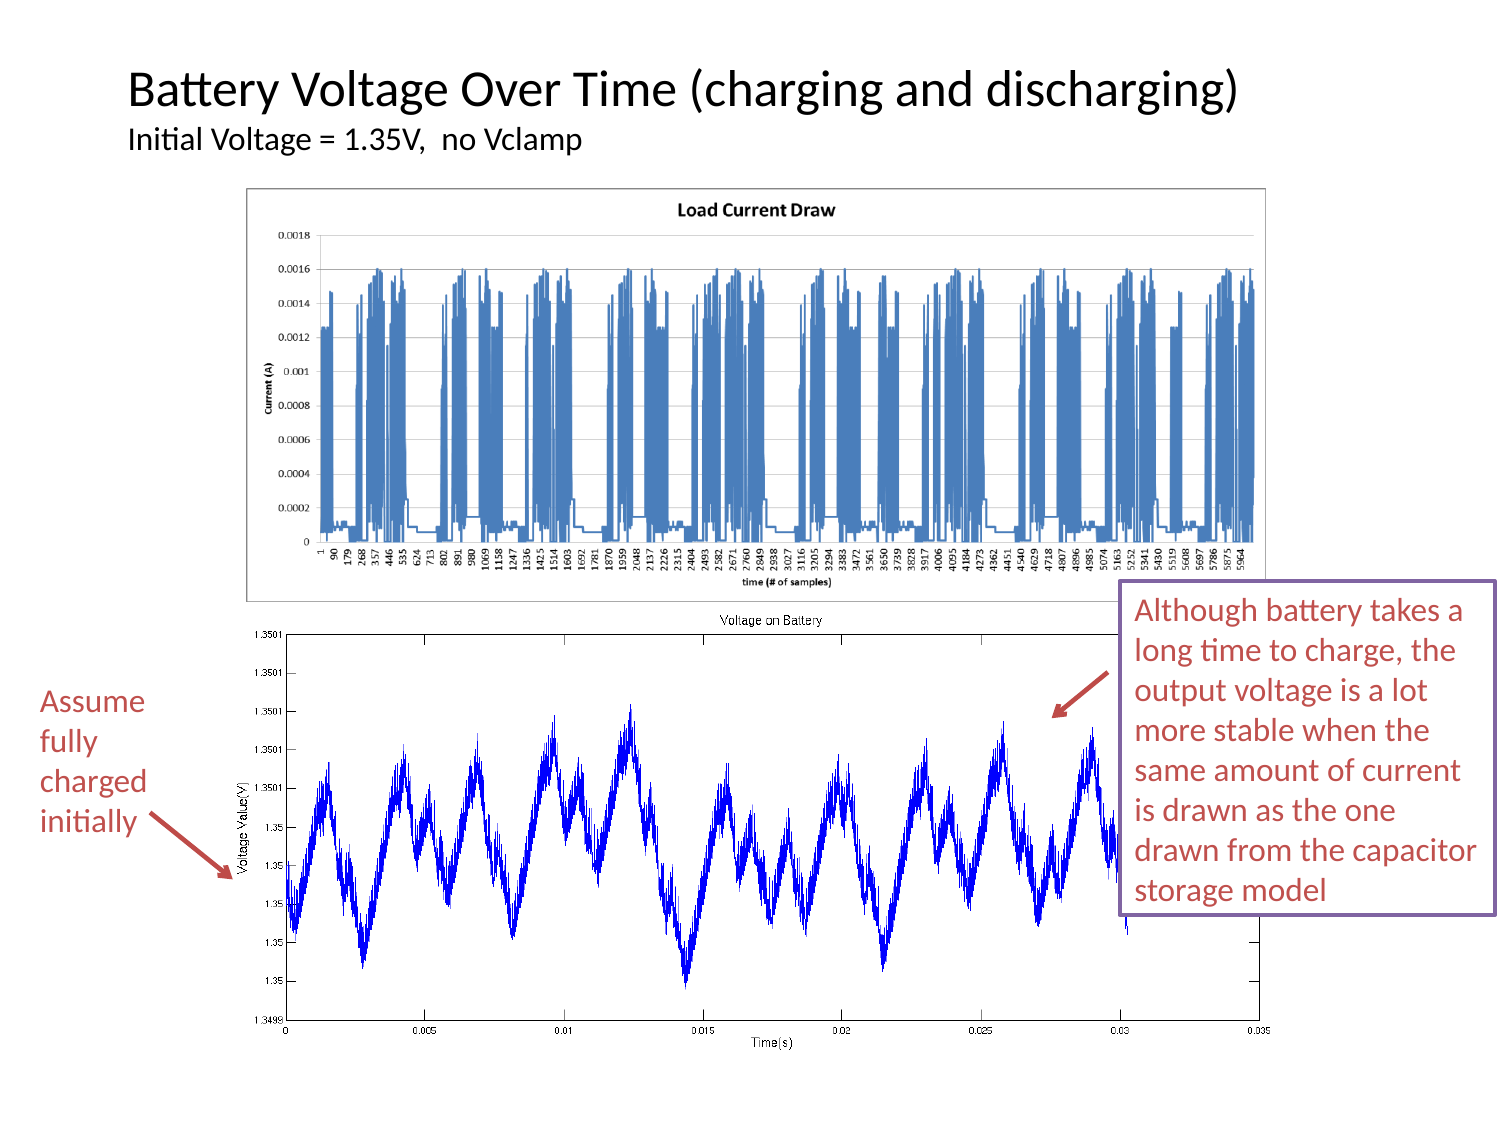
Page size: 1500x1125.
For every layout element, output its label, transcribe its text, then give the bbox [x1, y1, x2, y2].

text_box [149, 812, 233, 880]
text_box Assume fully charged initially [24, 672, 216, 847]
picture [245, 187, 1266, 602]
text_box Although battery takes a long time to charge, the output voltage is a lot more stable when the same amount of current is drawn as the one drawn from the capacitor storage model [1268, 579, 1497, 917]
picture [221, 612, 1290, 1051]
title Battery Voltage Over Time (charging and discharging) Initial Voltage = 1.35V, no Vclamp [112, 24, 1277, 188]
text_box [1051, 671, 1109, 719]
